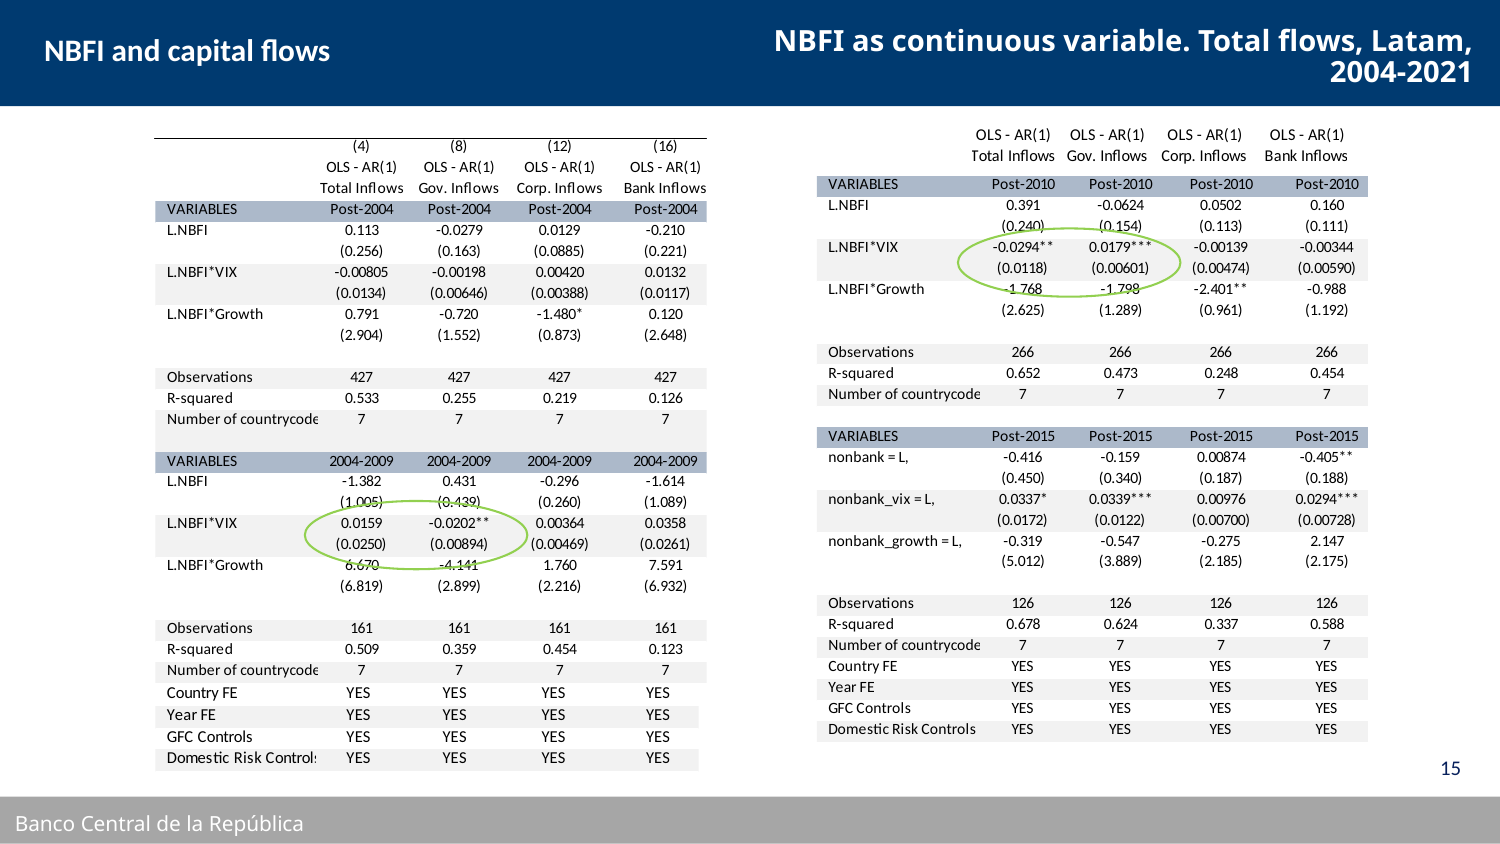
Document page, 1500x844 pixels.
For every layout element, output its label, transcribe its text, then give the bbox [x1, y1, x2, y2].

picture [815, 175, 1369, 743]
list NBFI as continuous variable. Total flows, Latam, 2004-2021 [750, 19, 1489, 76]
picture [971, 125, 1348, 170]
text_box NBFI and capital flows [29, 26, 839, 84]
picture [154, 137, 708, 773]
